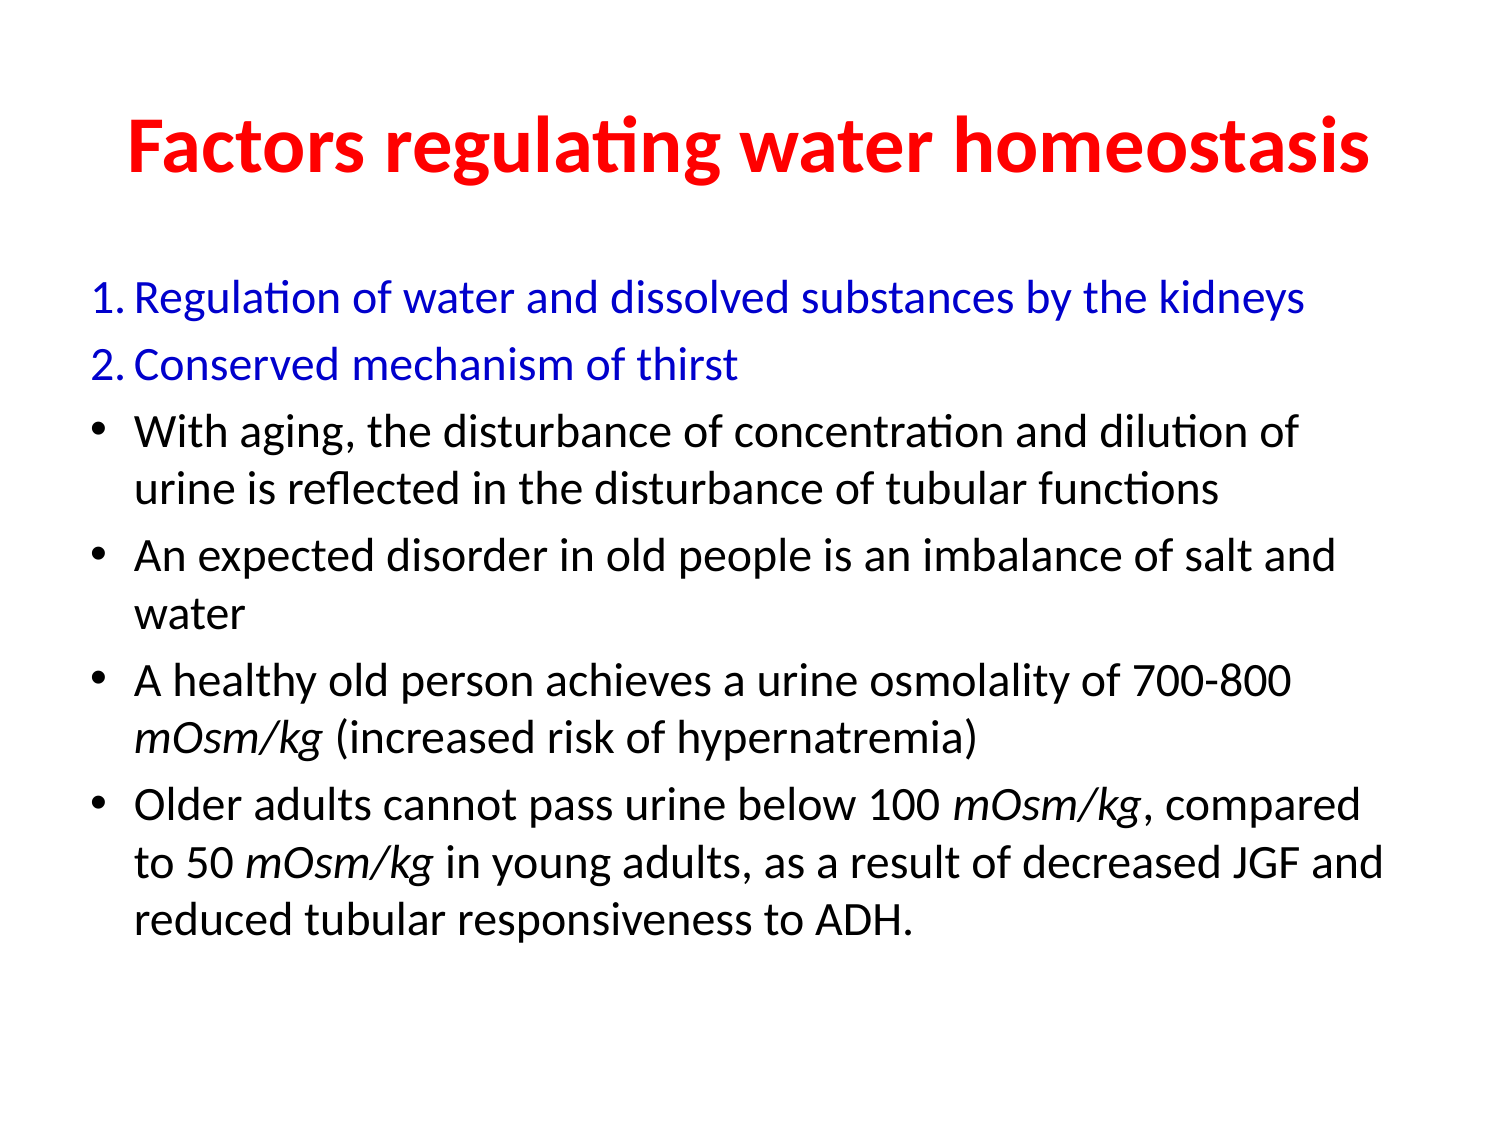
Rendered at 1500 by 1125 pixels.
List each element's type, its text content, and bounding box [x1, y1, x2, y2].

list Regulation of water and dissolved substances by the kidneys Conserved mechanism of thirst With aging, the disturbance of concentration and dilution of urine is reflected in the disturbance of tubular functions An expected disorder in old people is an imbalance of salt and water A healthy old person achieves a urine osmolality of 700-800 mOsm/kg (increased risk of hypernatremia) Older adults cannot pass urine below 100 mOsm/kg, compared to 50 mOsm/kg in young adults, as a result of decreased JGF and reduced tubular responsiveness to ADH. [75, 257, 1425, 1088]
title Factors regulating water homeostasis [75, 45, 1425, 235]
